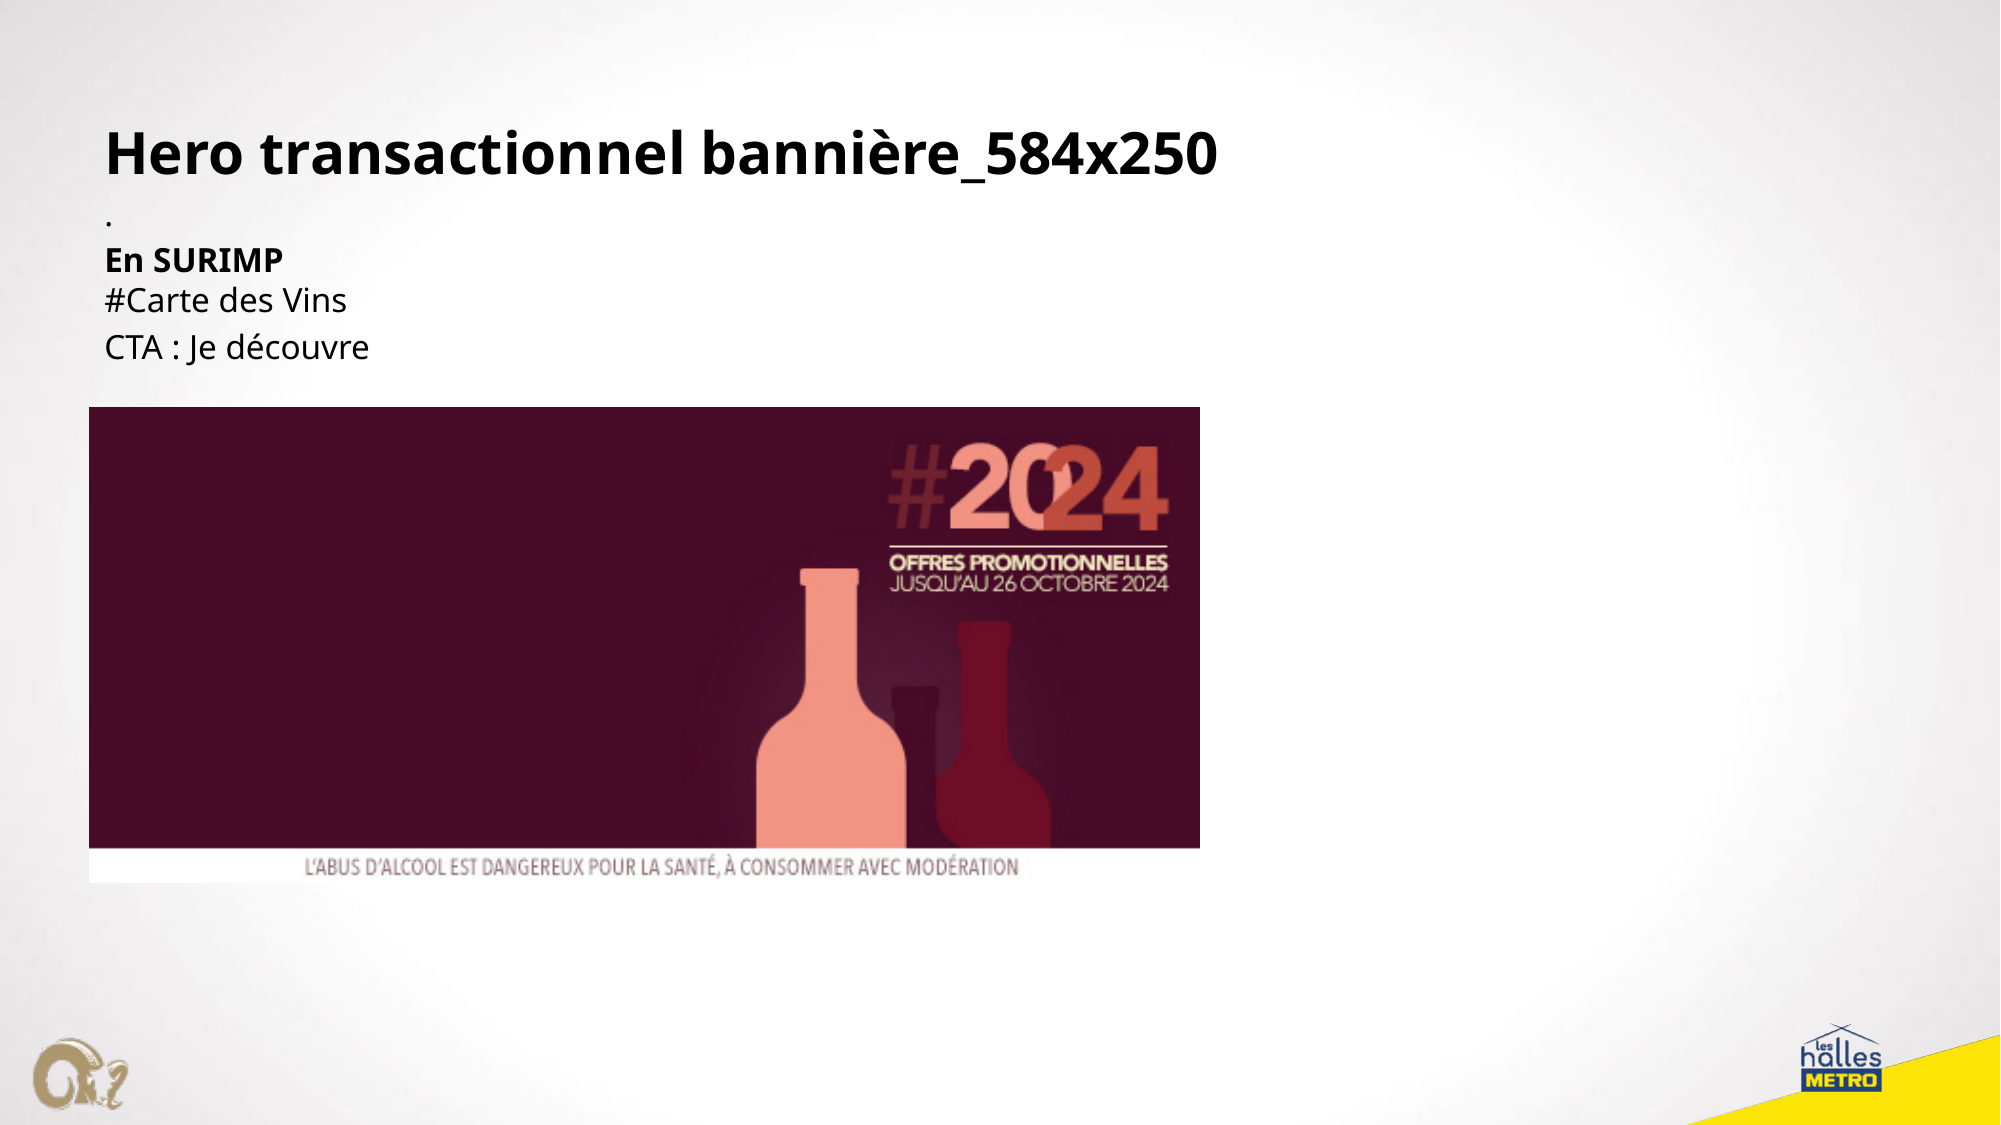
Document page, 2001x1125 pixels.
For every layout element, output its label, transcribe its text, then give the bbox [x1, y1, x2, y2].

text_box Hero transactionnel bannière_584x250 . En SURIMP #Carte des Vins CTA : Je découvre [89, 108, 1824, 1011]
picture [0, 0, 2001, 1125]
